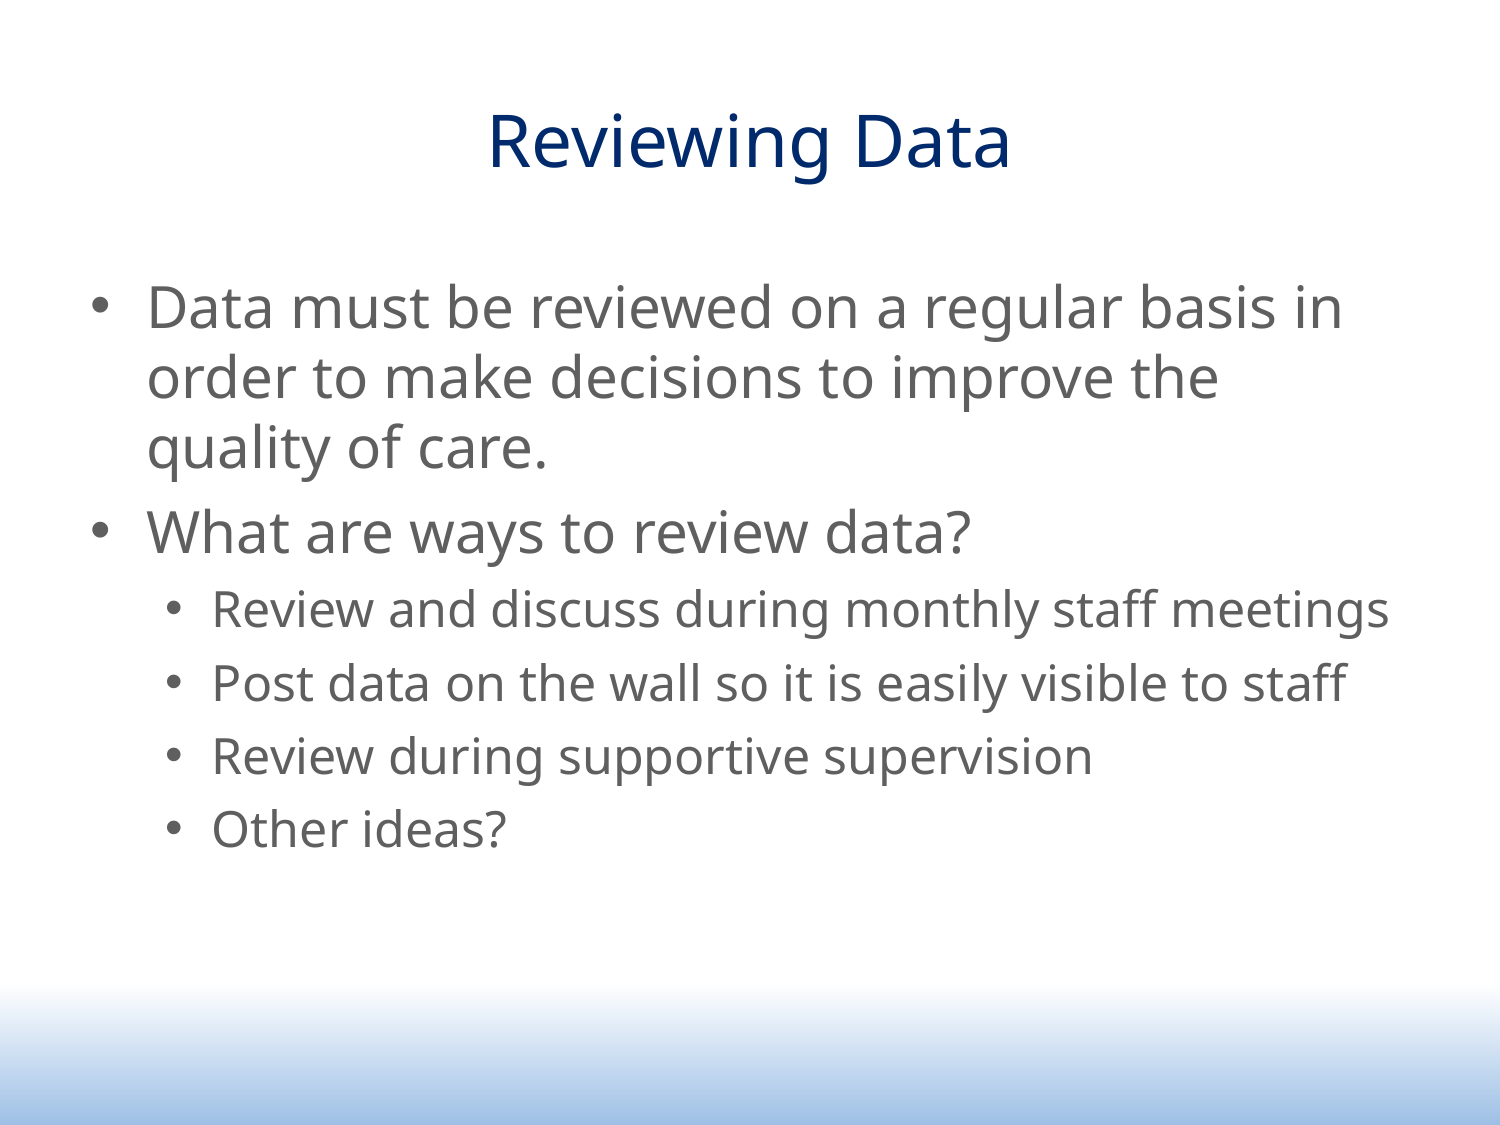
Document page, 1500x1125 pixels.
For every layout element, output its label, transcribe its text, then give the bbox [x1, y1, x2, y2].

list Data must be reviewed on a regular basis in order to make decisions to improve the quality of care. What are ways to review data? Review and discuss during monthly staff meetings Post data on the wall so it is easily visible to staff Review during supportive supervision Other ideas? [75, 262, 1425, 1005]
title Reviewing Data [75, 45, 1425, 233]
